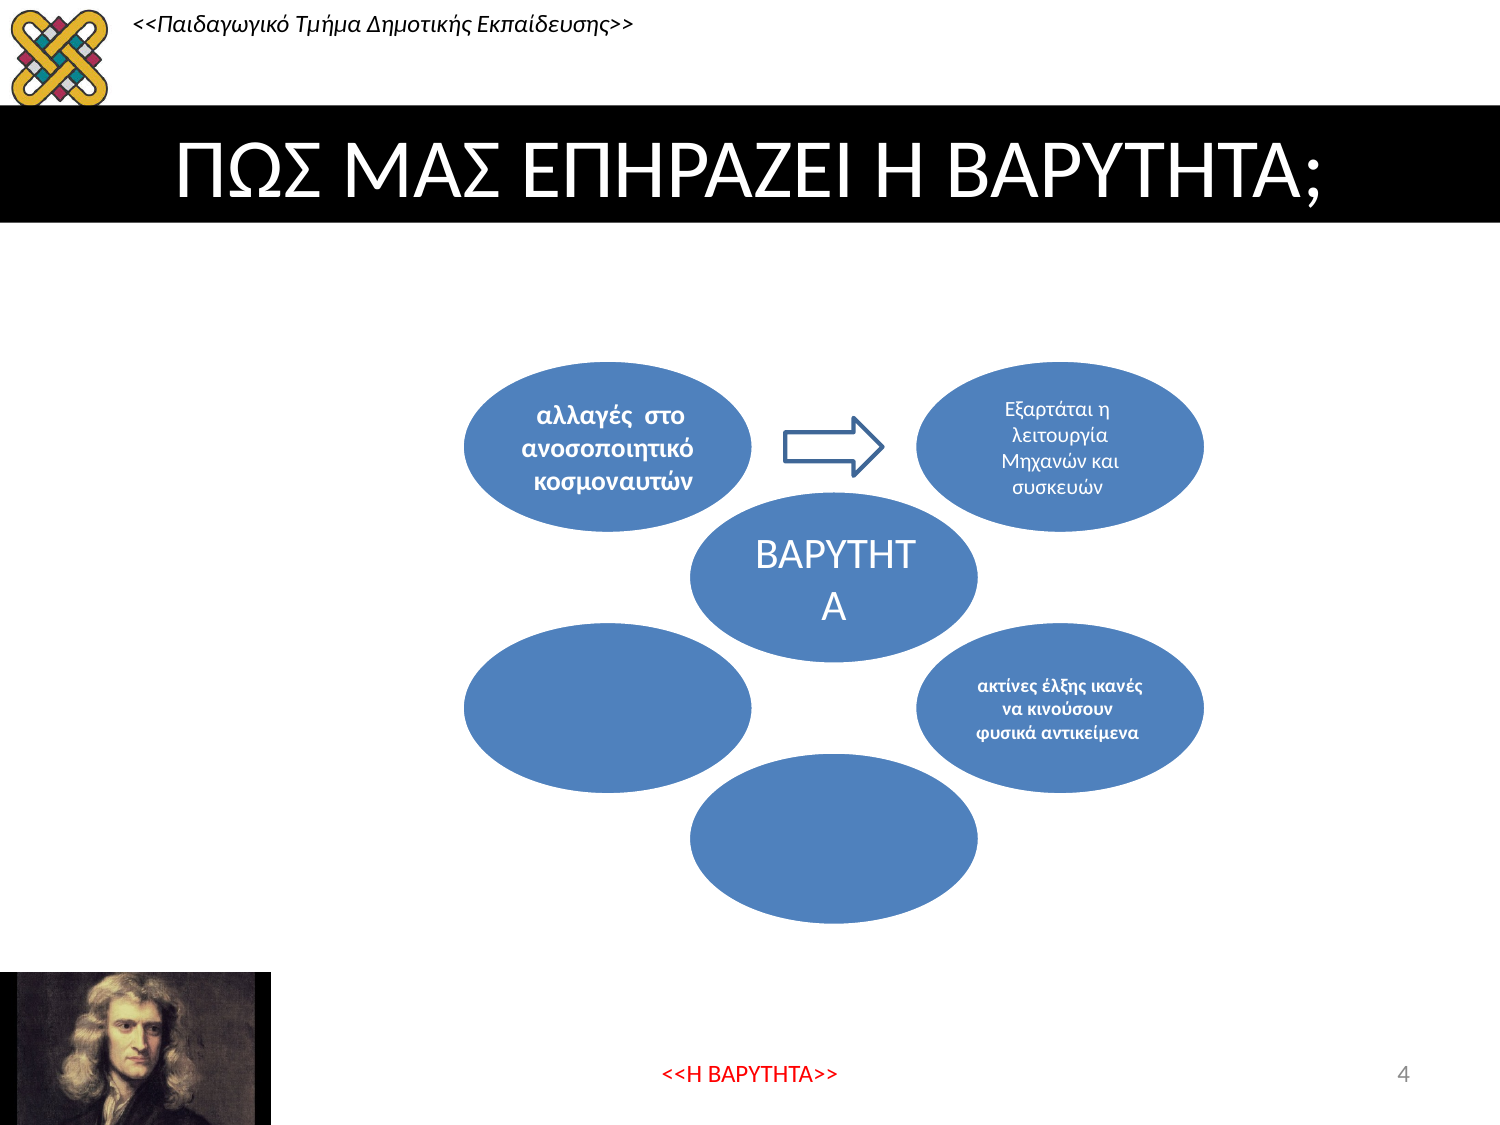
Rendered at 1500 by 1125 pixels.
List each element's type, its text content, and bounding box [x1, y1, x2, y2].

footer <<Η ΒΑΡΎΤΗΤΑ>> [512, 1042, 988, 1103]
picture [0, 0, 118, 105]
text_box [249, 228, 1419, 926]
slide_number 4 [1074, 1042, 1425, 1103]
title ΠΩΣ ΜΑΣ ΕΠΗΡΑΖΕΙ Η ΒΑΡΥΤΗΤΑ; [0, 105, 1500, 223]
picture [0, 972, 271, 1125]
